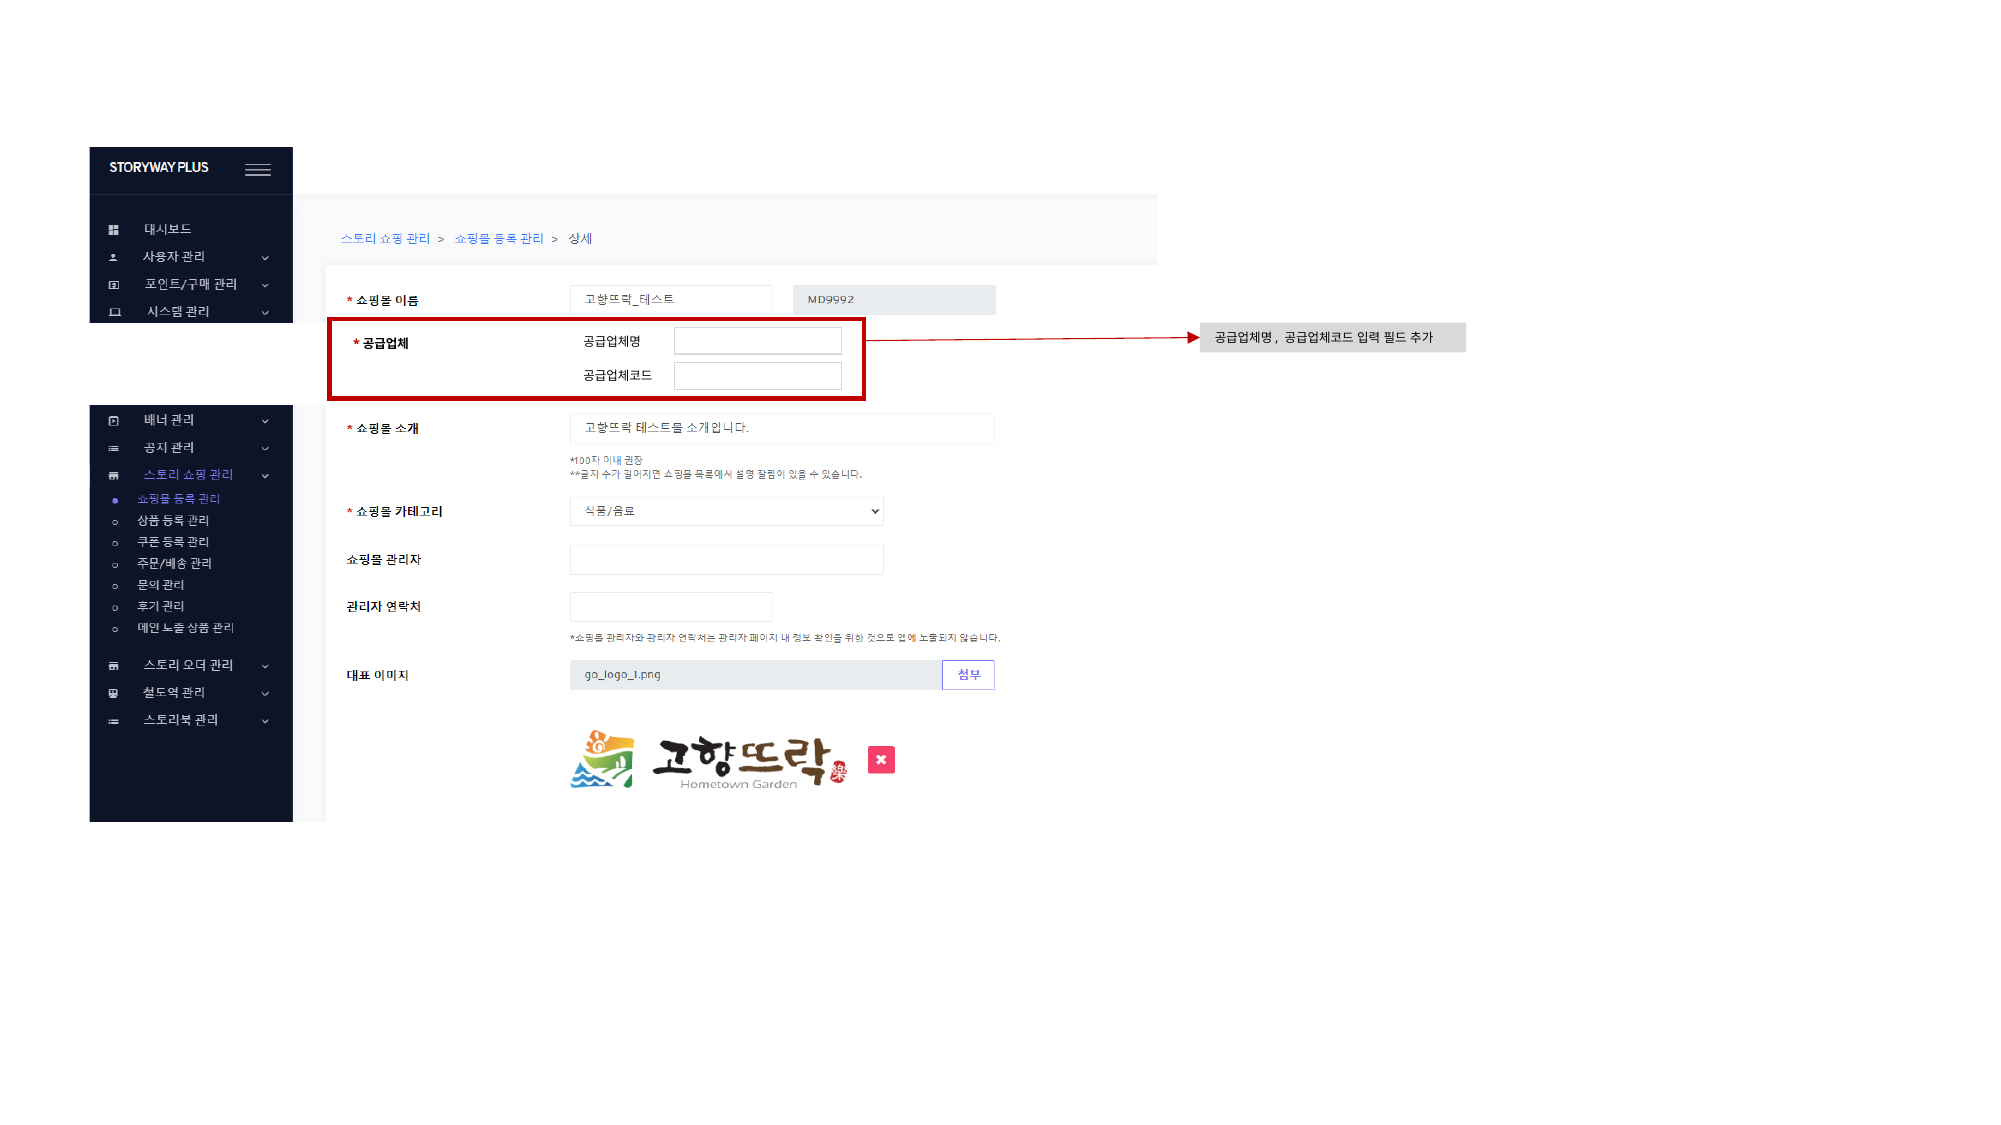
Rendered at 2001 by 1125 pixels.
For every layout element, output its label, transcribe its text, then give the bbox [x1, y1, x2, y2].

picture [89, 405, 1157, 823]
picture [89, 147, 1157, 323]
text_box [864, 337, 1200, 341]
text_box [329, 323, 865, 400]
text_box 공급업체명, 공급업체코드 입력 필드 추가 [1199, 322, 1467, 353]
